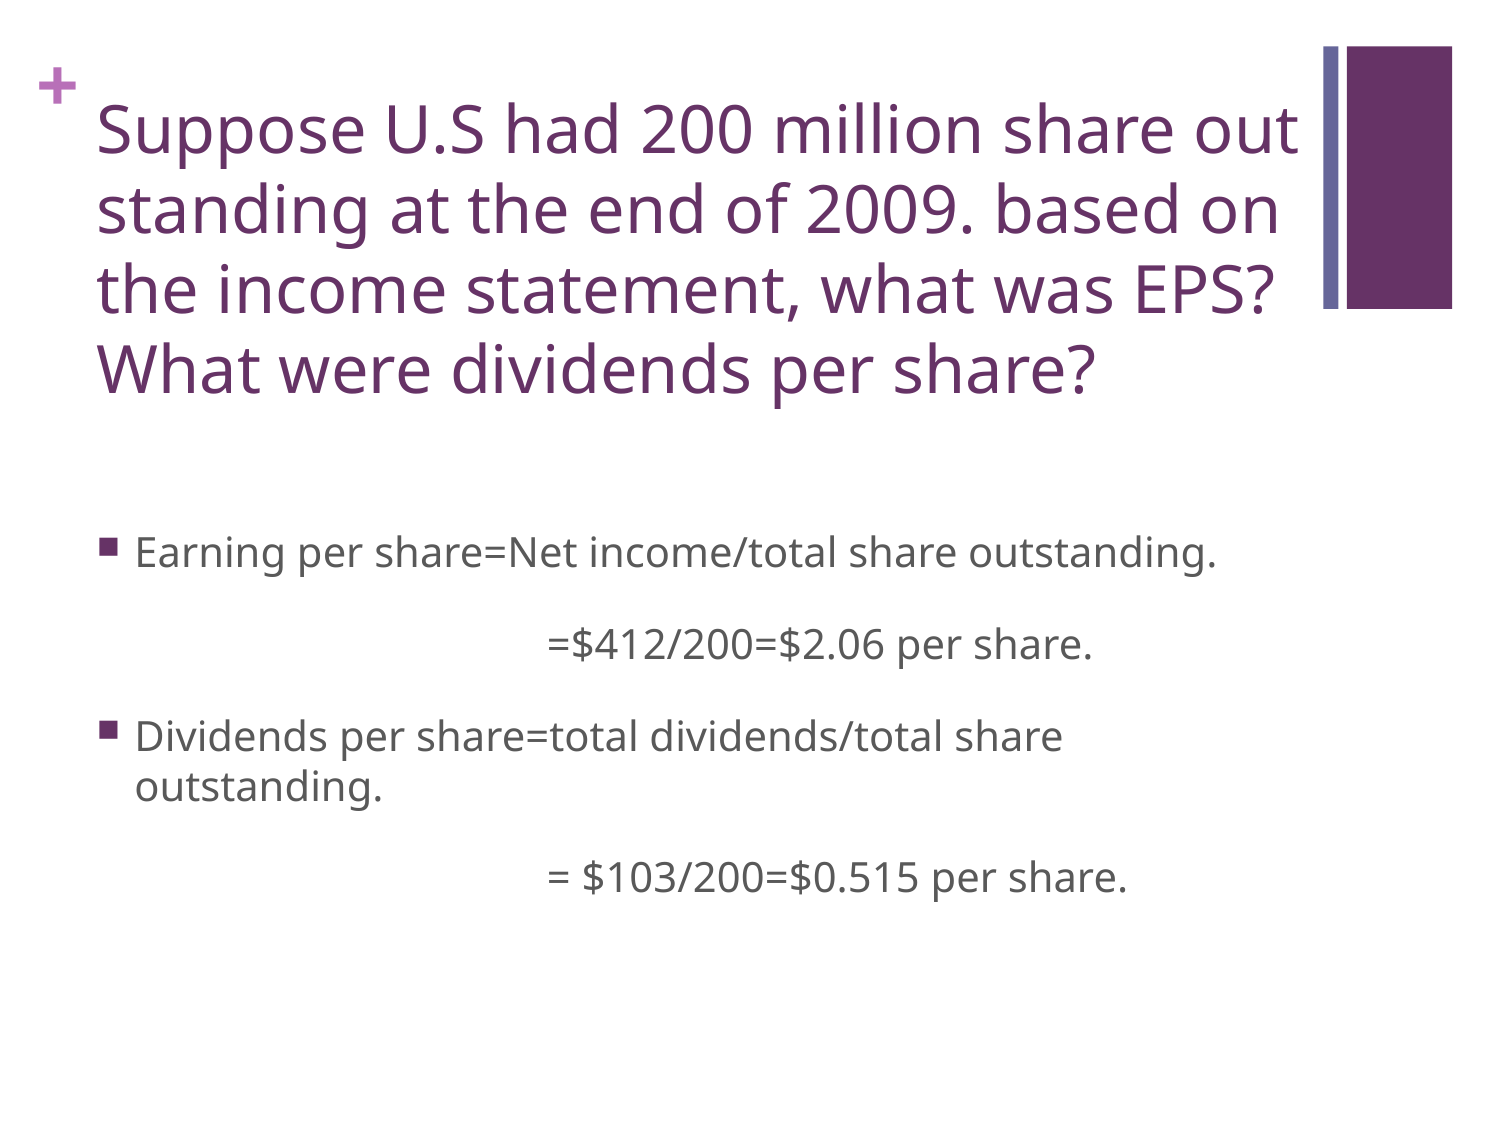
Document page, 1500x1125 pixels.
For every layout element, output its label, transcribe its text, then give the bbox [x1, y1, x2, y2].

title Suppose U.S had 200 million share out standing at the end of 2009. based on the income statement, what was EPS? What were dividends per share? [81, 79, 1322, 486]
list Earning per share=Net income/total share outstanding. =$412/200=$2.06 per share. Dividends per share=total dividends/total share outstanding. = $103/200=$0.515 per share. [81, 518, 1322, 1038]
